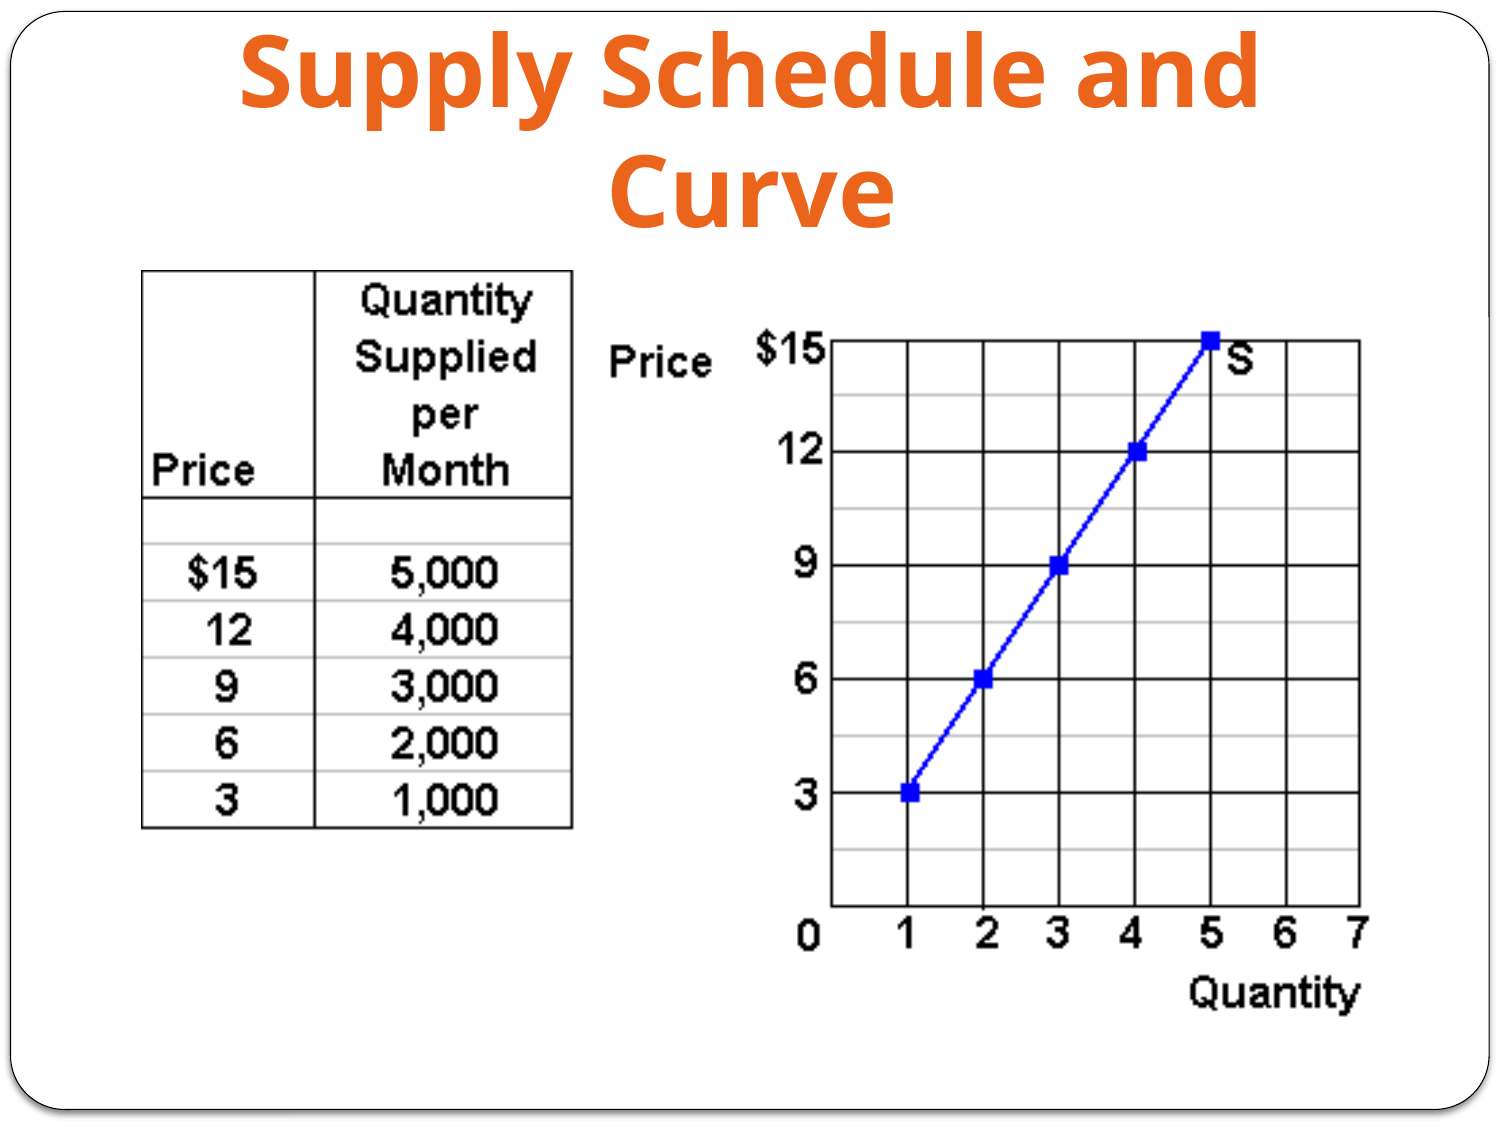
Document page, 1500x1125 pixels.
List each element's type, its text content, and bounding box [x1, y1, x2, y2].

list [141, 269, 1386, 1033]
text_box Supply Schedule and Curve [74, 0, 1429, 255]
